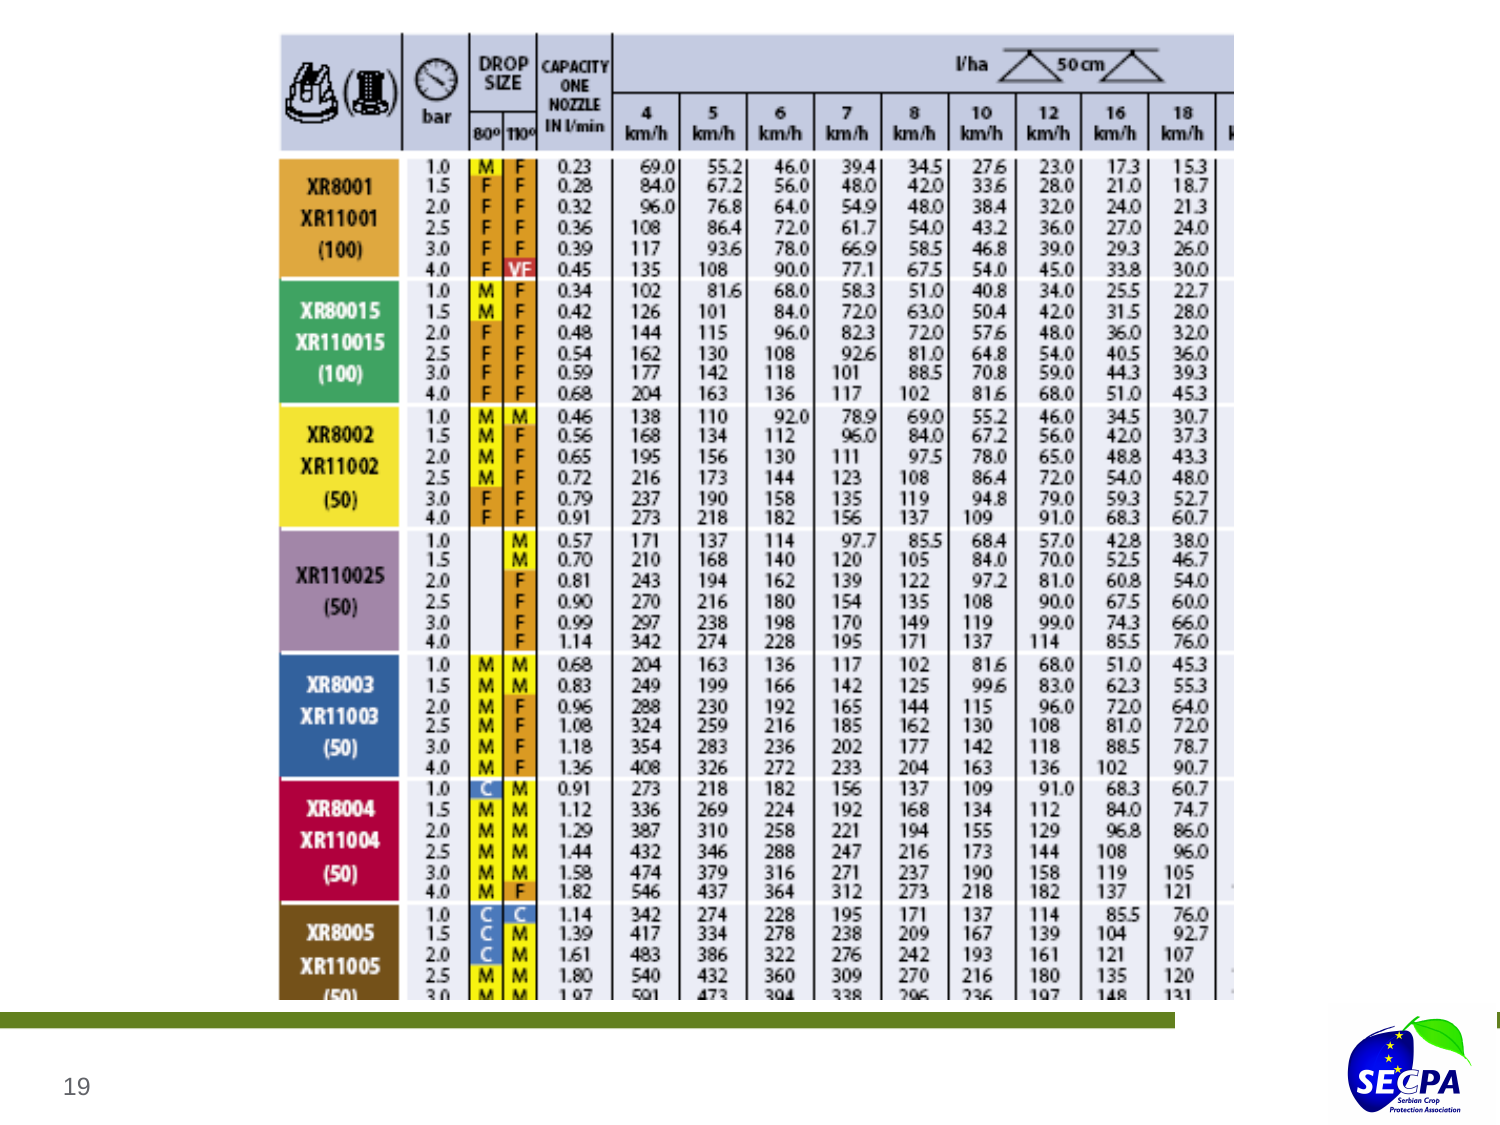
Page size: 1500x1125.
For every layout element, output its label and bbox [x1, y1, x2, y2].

text_box [1174, 1002, 1498, 1125]
list [182, 0, 1234, 1000]
picture [0, 1012, 1174, 1125]
